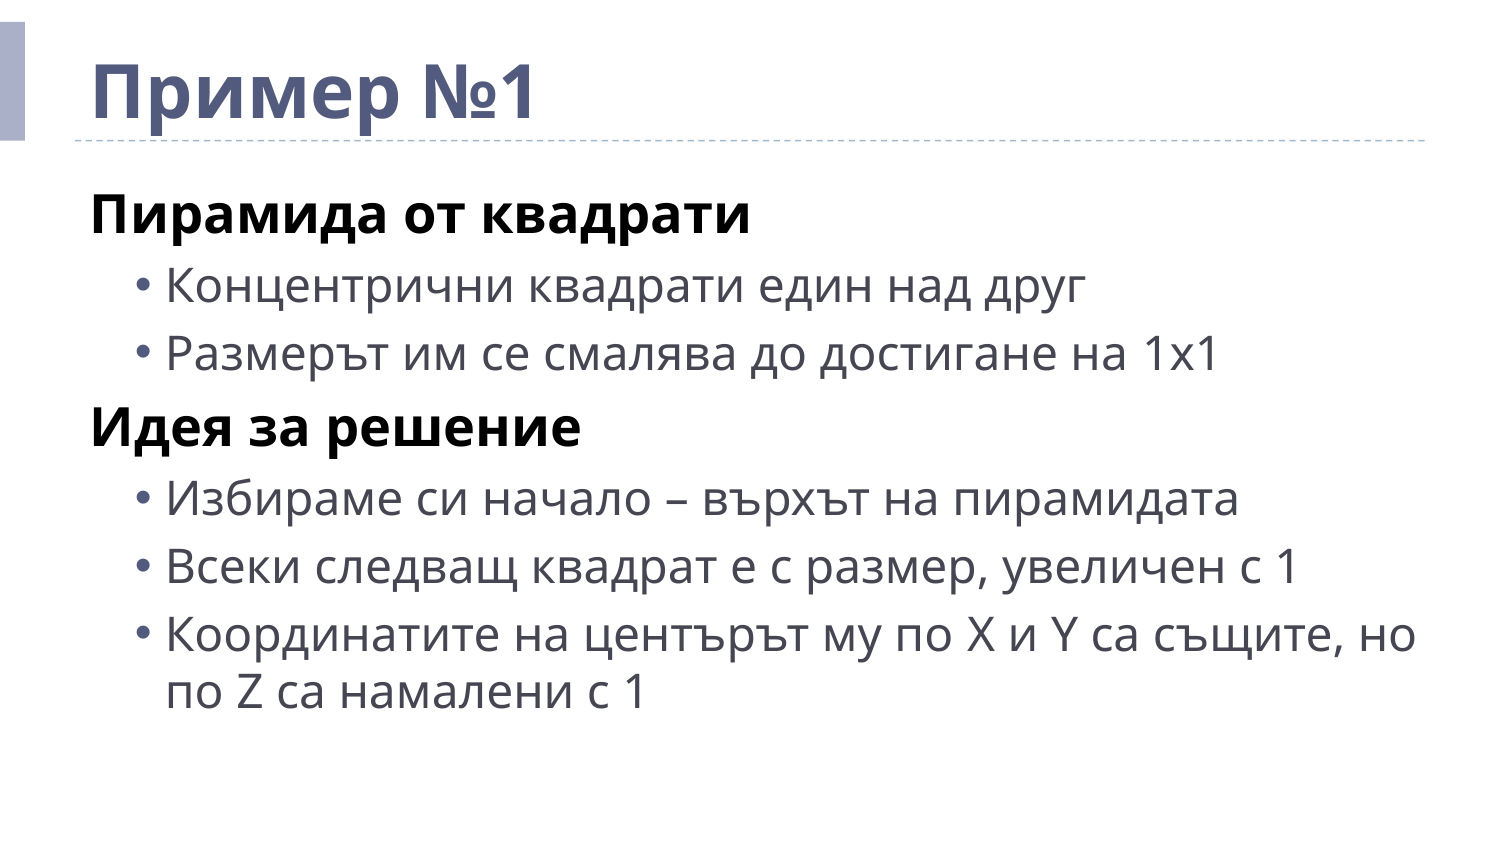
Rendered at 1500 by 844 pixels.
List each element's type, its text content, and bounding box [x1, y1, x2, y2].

title Пример №1 [75, 18, 1475, 141]
list Пирамида от квадрати Концентрични квадрати един над друг Размерът им се смалява до достигане на 1x1 Идея за решение Избираме си начало – върхът на пирамидата Всеки следващ квадрат е с размер, увеличен с 1 Координатите на центърът му по X и Y са същите, но по Z са намалени с 1 [75, 171, 1475, 835]
